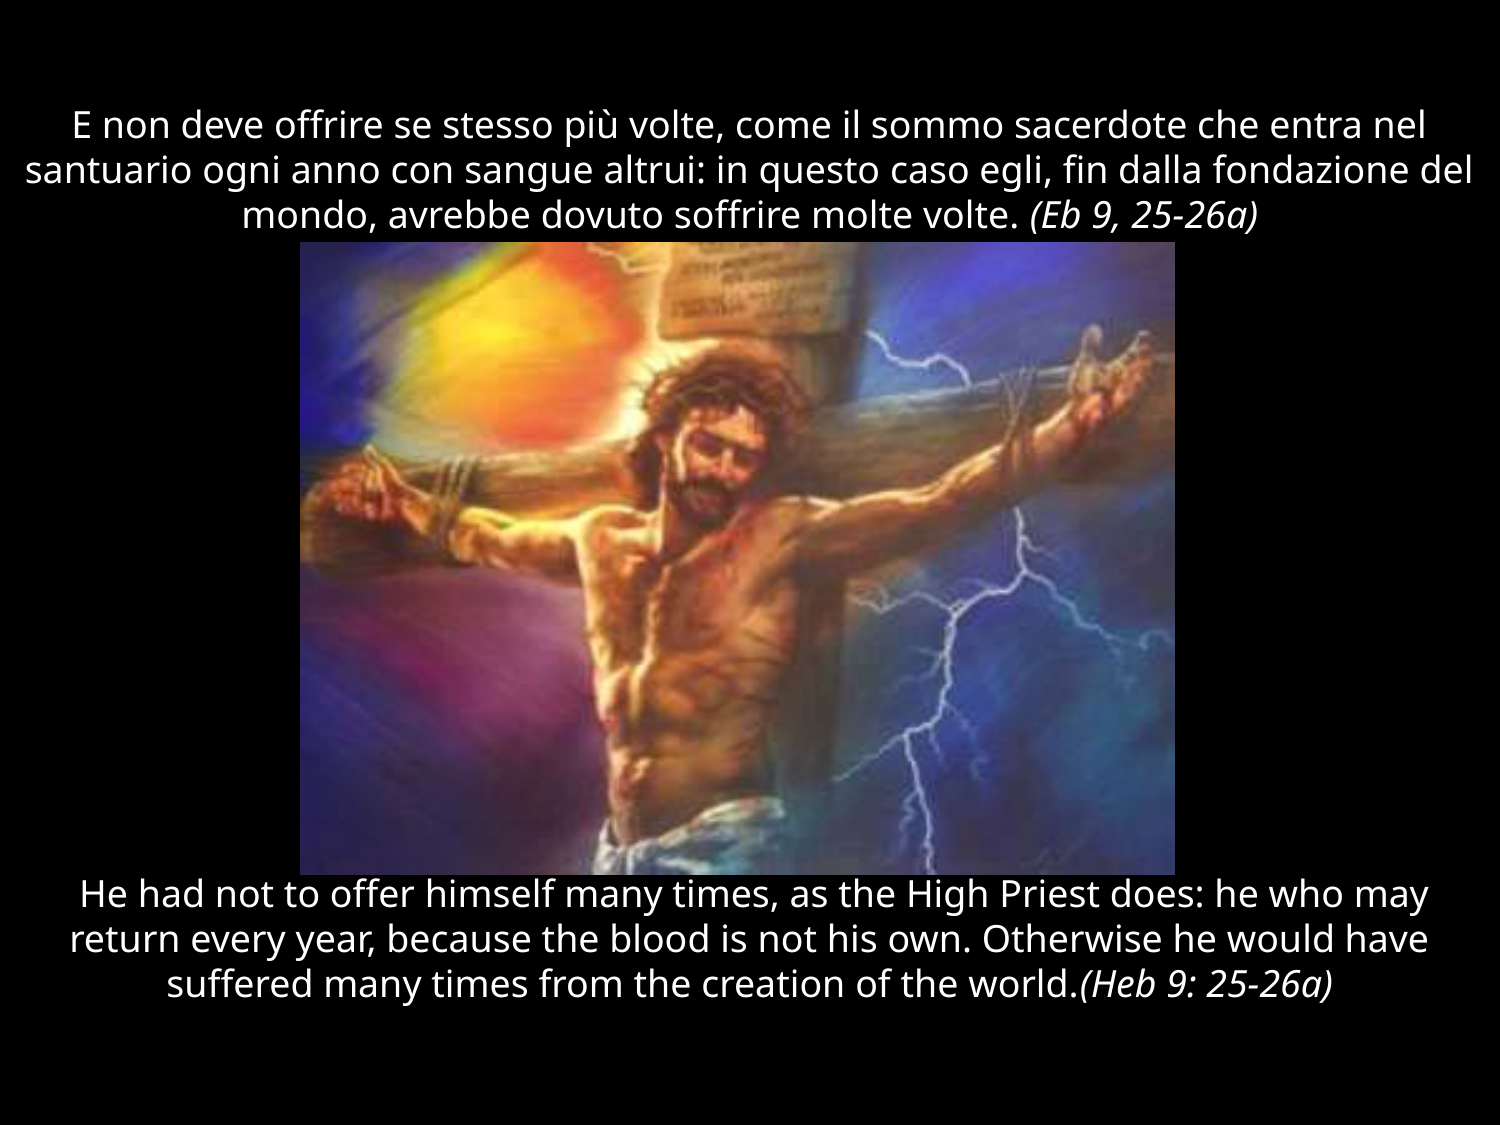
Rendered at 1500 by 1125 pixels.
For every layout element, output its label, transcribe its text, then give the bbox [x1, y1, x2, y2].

text_box He had not to offer himself many times, as the High Priest does: he who may return every year, because the blood is not his own. Otherwise he would have suffered many times from the creation of the world.(Heb 9: 25-26a) [0, 862, 1500, 1013]
picture [299, 242, 1175, 875]
title E non deve offrire se stesso più volte, come il sommo sacerdote che entra nel santuario ogni anno con sangue altrui: in questo caso egli, fin dalla fondazione del mondo, avrebbe dovuto soffrire molte volte. (Eb 9, 25-26a) [0, 99, 1500, 238]
